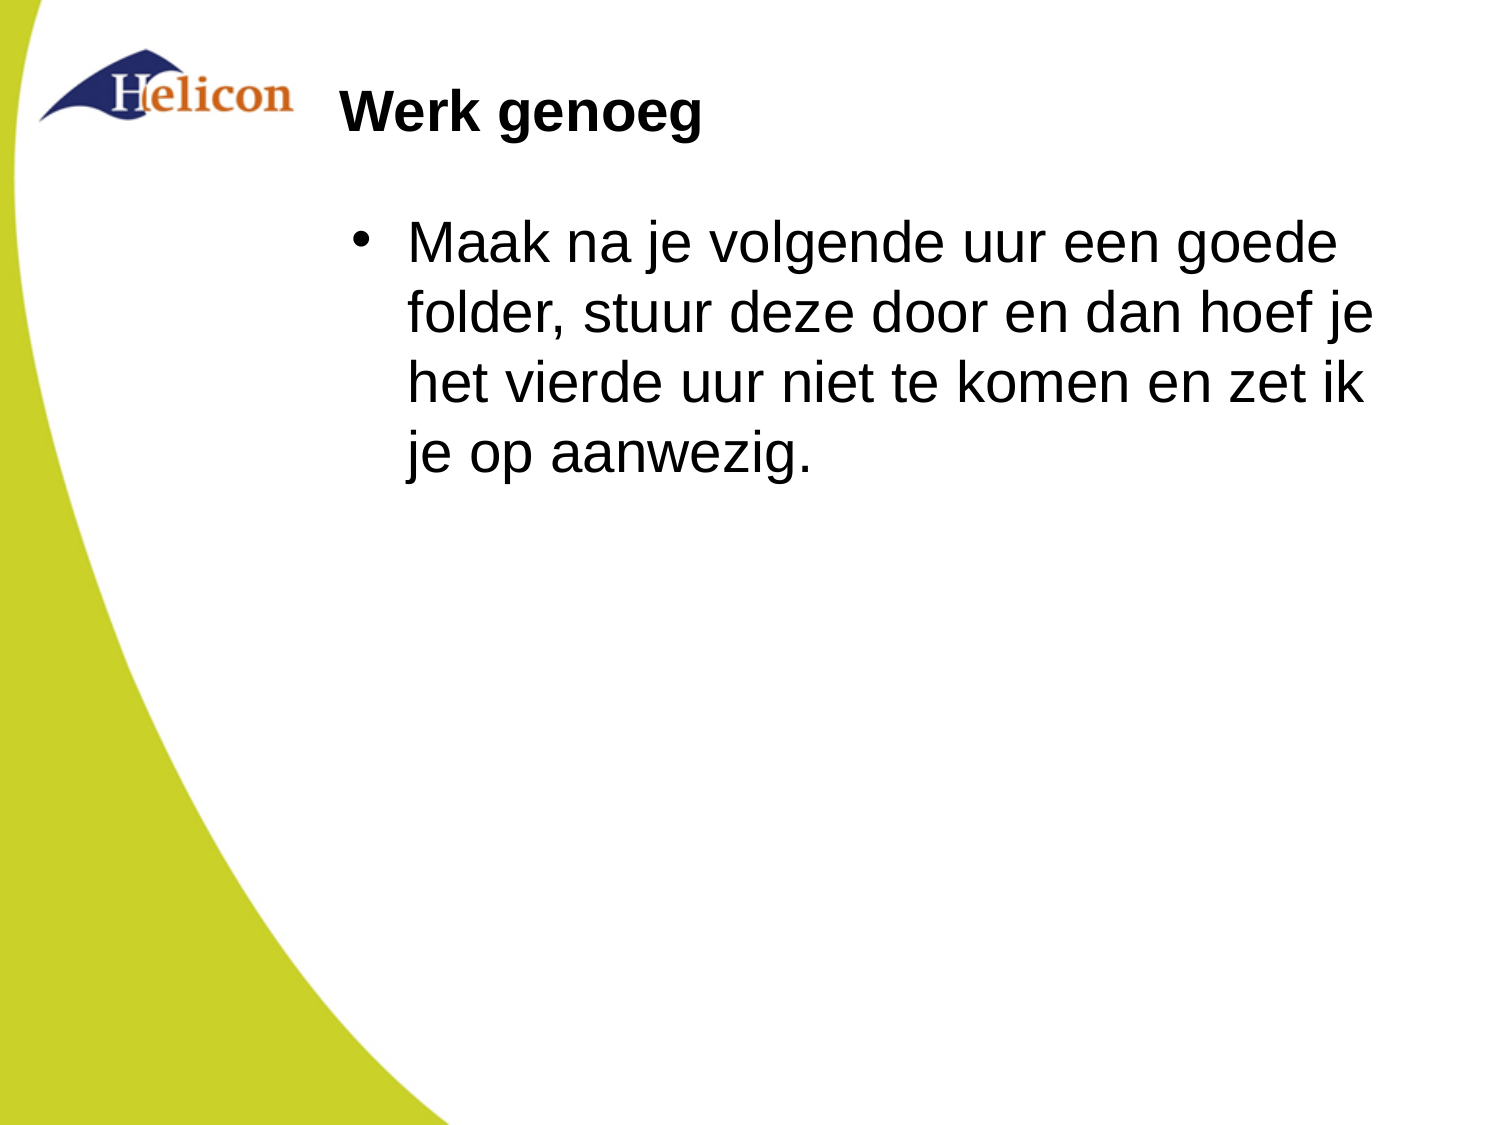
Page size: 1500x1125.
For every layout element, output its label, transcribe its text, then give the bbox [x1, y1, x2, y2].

title Werk genoeg [324, 54, 1415, 161]
picture [0, 0, 1500, 1125]
list Maak na je volgende uur een goede folder, stuur deze door en dan hoef je het vierde uur niet te komen en zet ik je op aanwezig. [336, 196, 1425, 1005]
